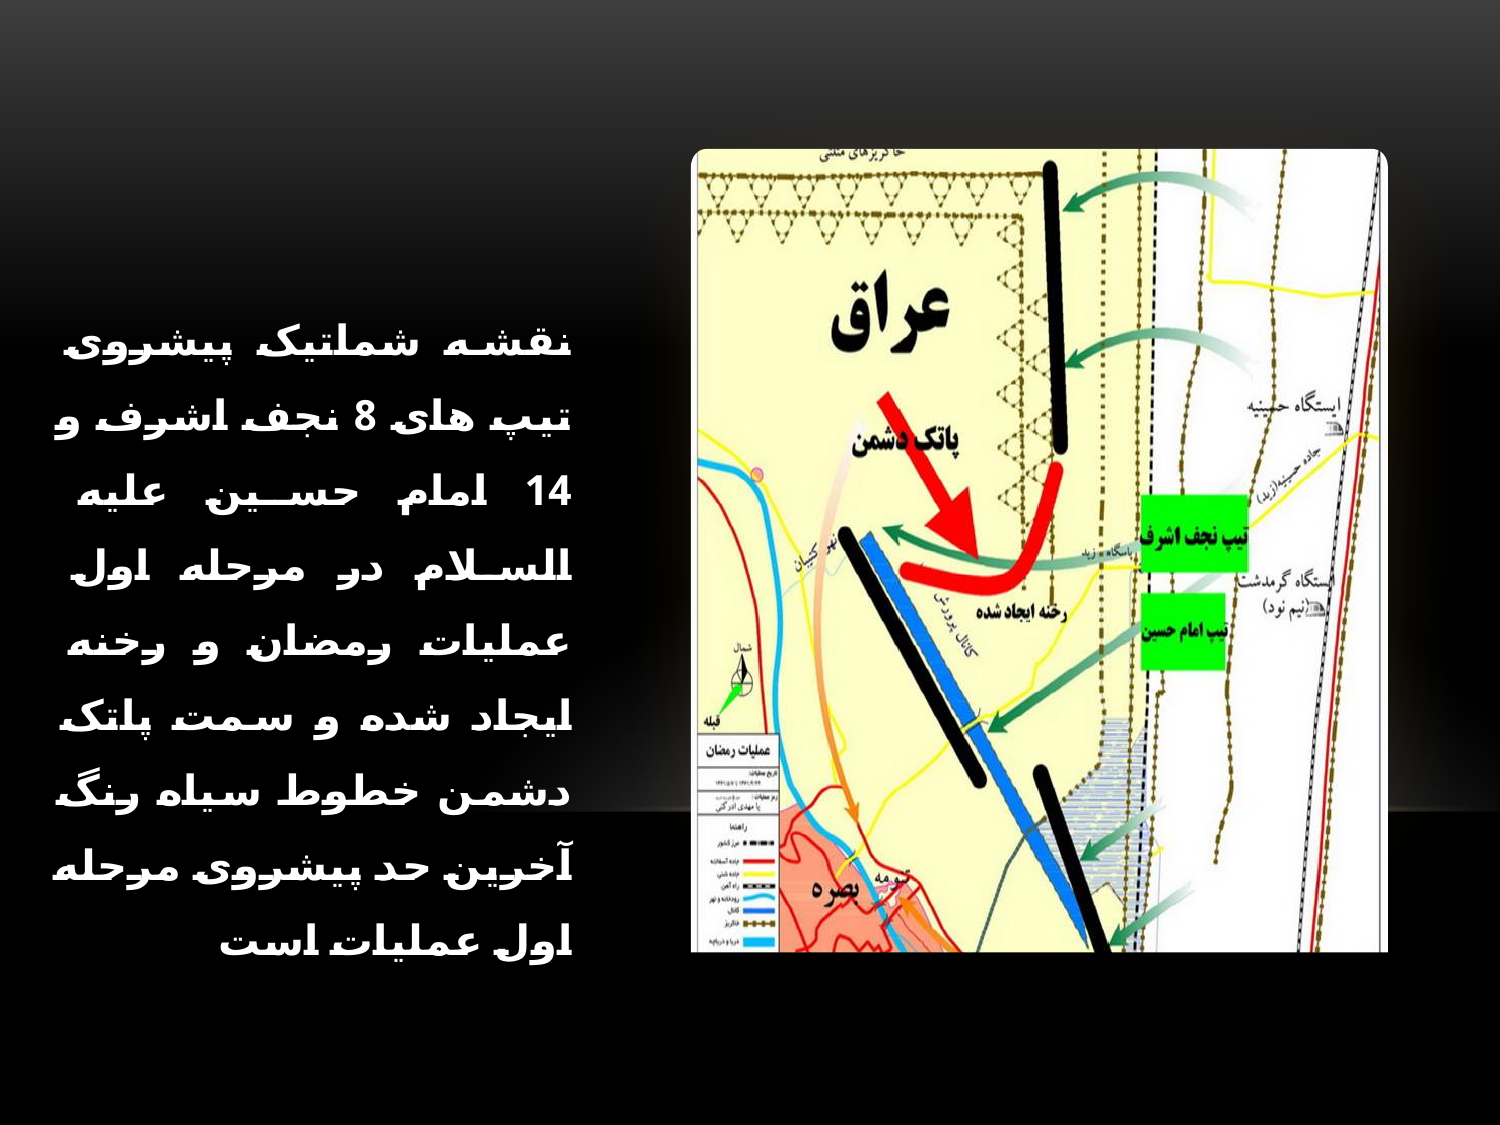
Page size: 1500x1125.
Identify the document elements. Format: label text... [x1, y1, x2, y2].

list نقشه شماتیک پیشروی تیپ های 8 نجف اشرف و 14 امام حسین علیه السلام در مرحله اول عملیات رمضان و رخنه ایجاد شده و سمت پاتک دشمن خطوط سیاه رنگ آخرین حد پیشروی مرحله اول عملیات است [37, 287, 588, 813]
picture [0, 0, 1500, 1125]
